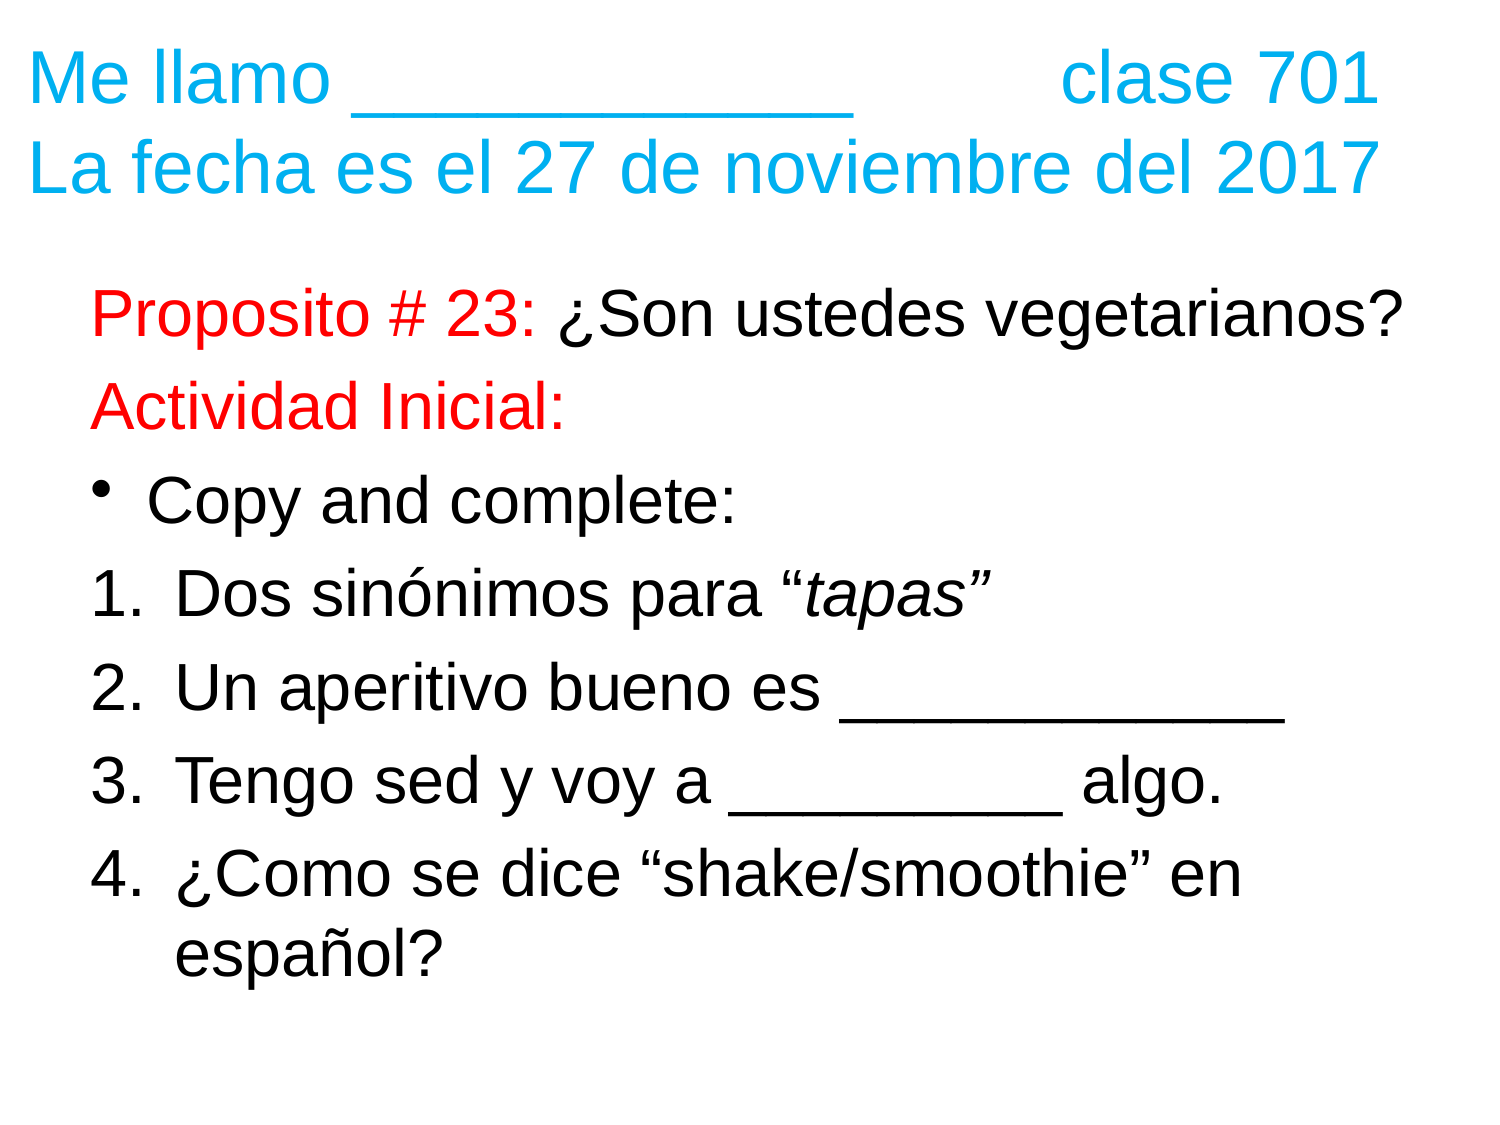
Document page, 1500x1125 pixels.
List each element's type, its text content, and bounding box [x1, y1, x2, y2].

list Proposito # 23: ¿Son ustedes vegetarianos? Actividad Inicial: Copy and complete: Dos sinónimos para “tapas” Un aperitivo bueno es ____________ Tengo sed y voy a _________ algo. ¿Como se dice “shake/smoothie” en español? [75, 262, 1425, 1005]
title Me llamo ____________ clase 701 La fecha es el 27 de noviembre del 2017 [12, 24, 1500, 213]
